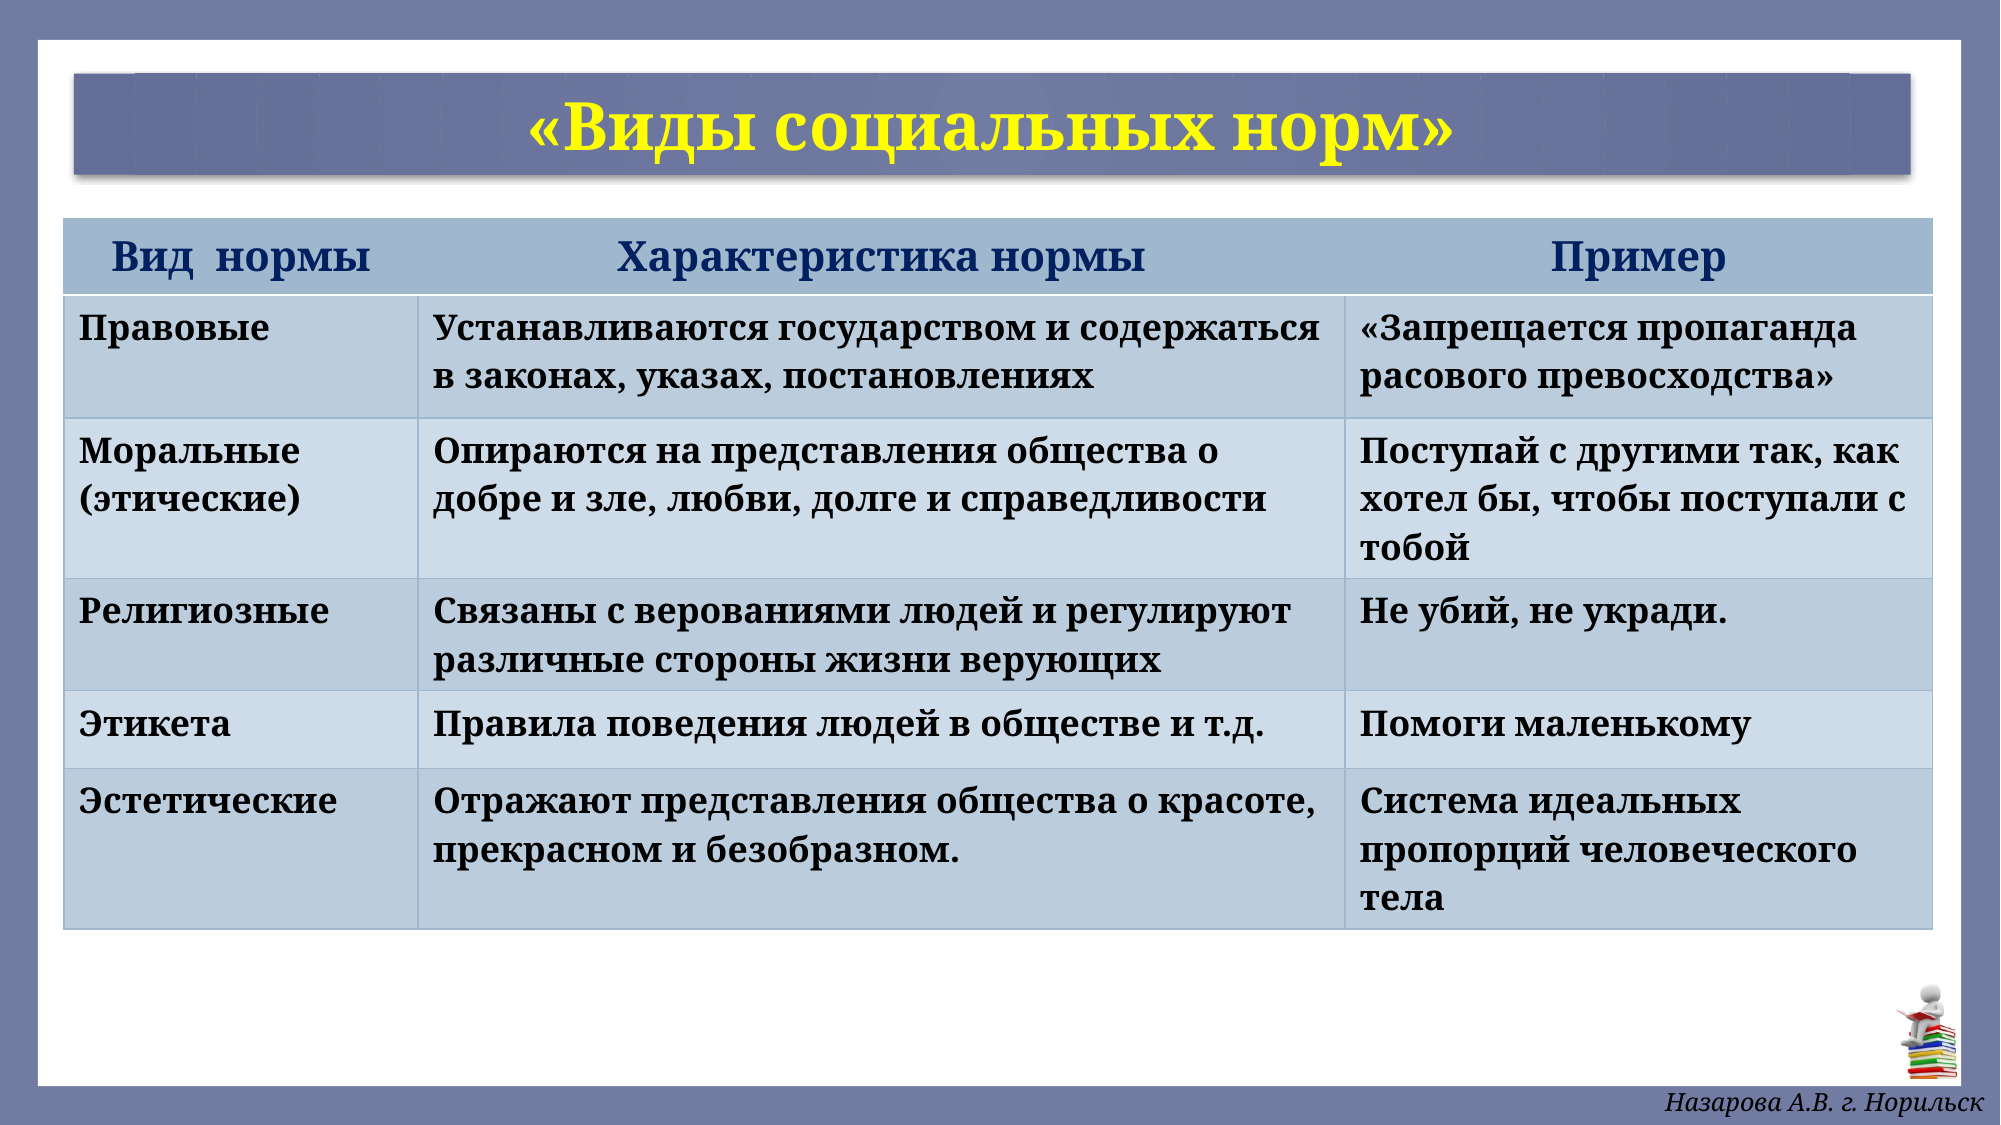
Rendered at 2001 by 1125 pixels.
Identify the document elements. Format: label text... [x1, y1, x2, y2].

table_cell Правила поведения людей в обществе и т.д. [419, 691, 1344, 768]
text_box «Виды социальных норм» [73, 73, 1911, 175]
table_header Характеристика нормы [419, 220, 1344, 294]
table_cell Этикета [65, 691, 417, 768]
table_cell Помоги маленькому [1346, 691, 1932, 768]
picture [1896, 973, 1958, 1079]
table_header Пример [1346, 220, 1932, 294]
table_header Вид нормы [65, 220, 417, 294]
text_box Назарова А.В. г. Норильск [1583, 1079, 2000, 1125]
table_cell Система идеальных пропорций человеческого тела [1346, 769, 1932, 928]
table_cell Религиозные [65, 579, 417, 690]
table_cell «Запрещается пропаганда расового превосходства» [1346, 296, 1932, 417]
table_cell Поступай с другими так, как хотел бы, чтобы поступали с тобой [1346, 419, 1932, 578]
table_cell Отражают представления общества о красоте, прекрасном и безобразном. [419, 769, 1344, 928]
table_cell Не убий, не укради. [1346, 579, 1932, 690]
table_cell Устанавливаются государством и содержаться в законах, указах, постановлениях [419, 296, 1344, 417]
table_cell Правовые [65, 296, 417, 417]
table_cell Опираются на представления общества о добре и зле, любви, долге и справедливости [419, 419, 1344, 578]
table_cell Моральные (этические) [65, 419, 417, 578]
table_cell Эстетические [65, 769, 417, 928]
table_cell Связаны с верованиями людей и регулируют различные стороны жизни верующих [419, 579, 1344, 690]
